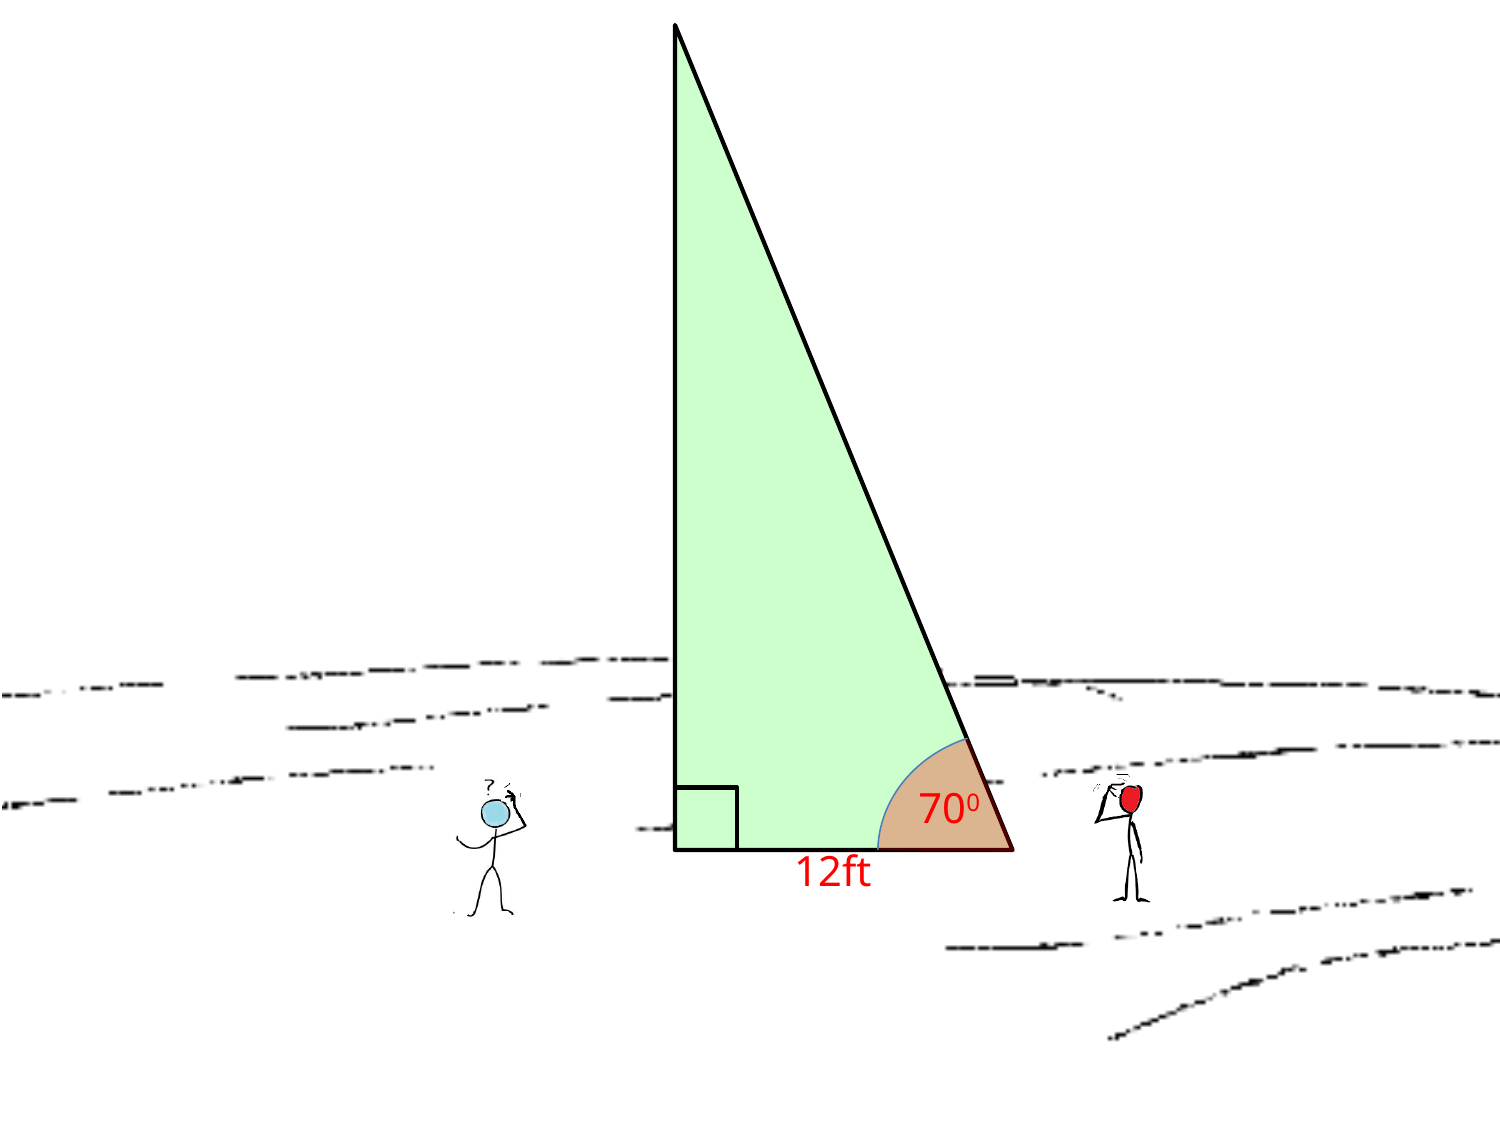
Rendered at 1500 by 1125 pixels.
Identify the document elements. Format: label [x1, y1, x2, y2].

picture [1, 612, 1500, 1125]
text_box [674, 24, 1013, 851]
